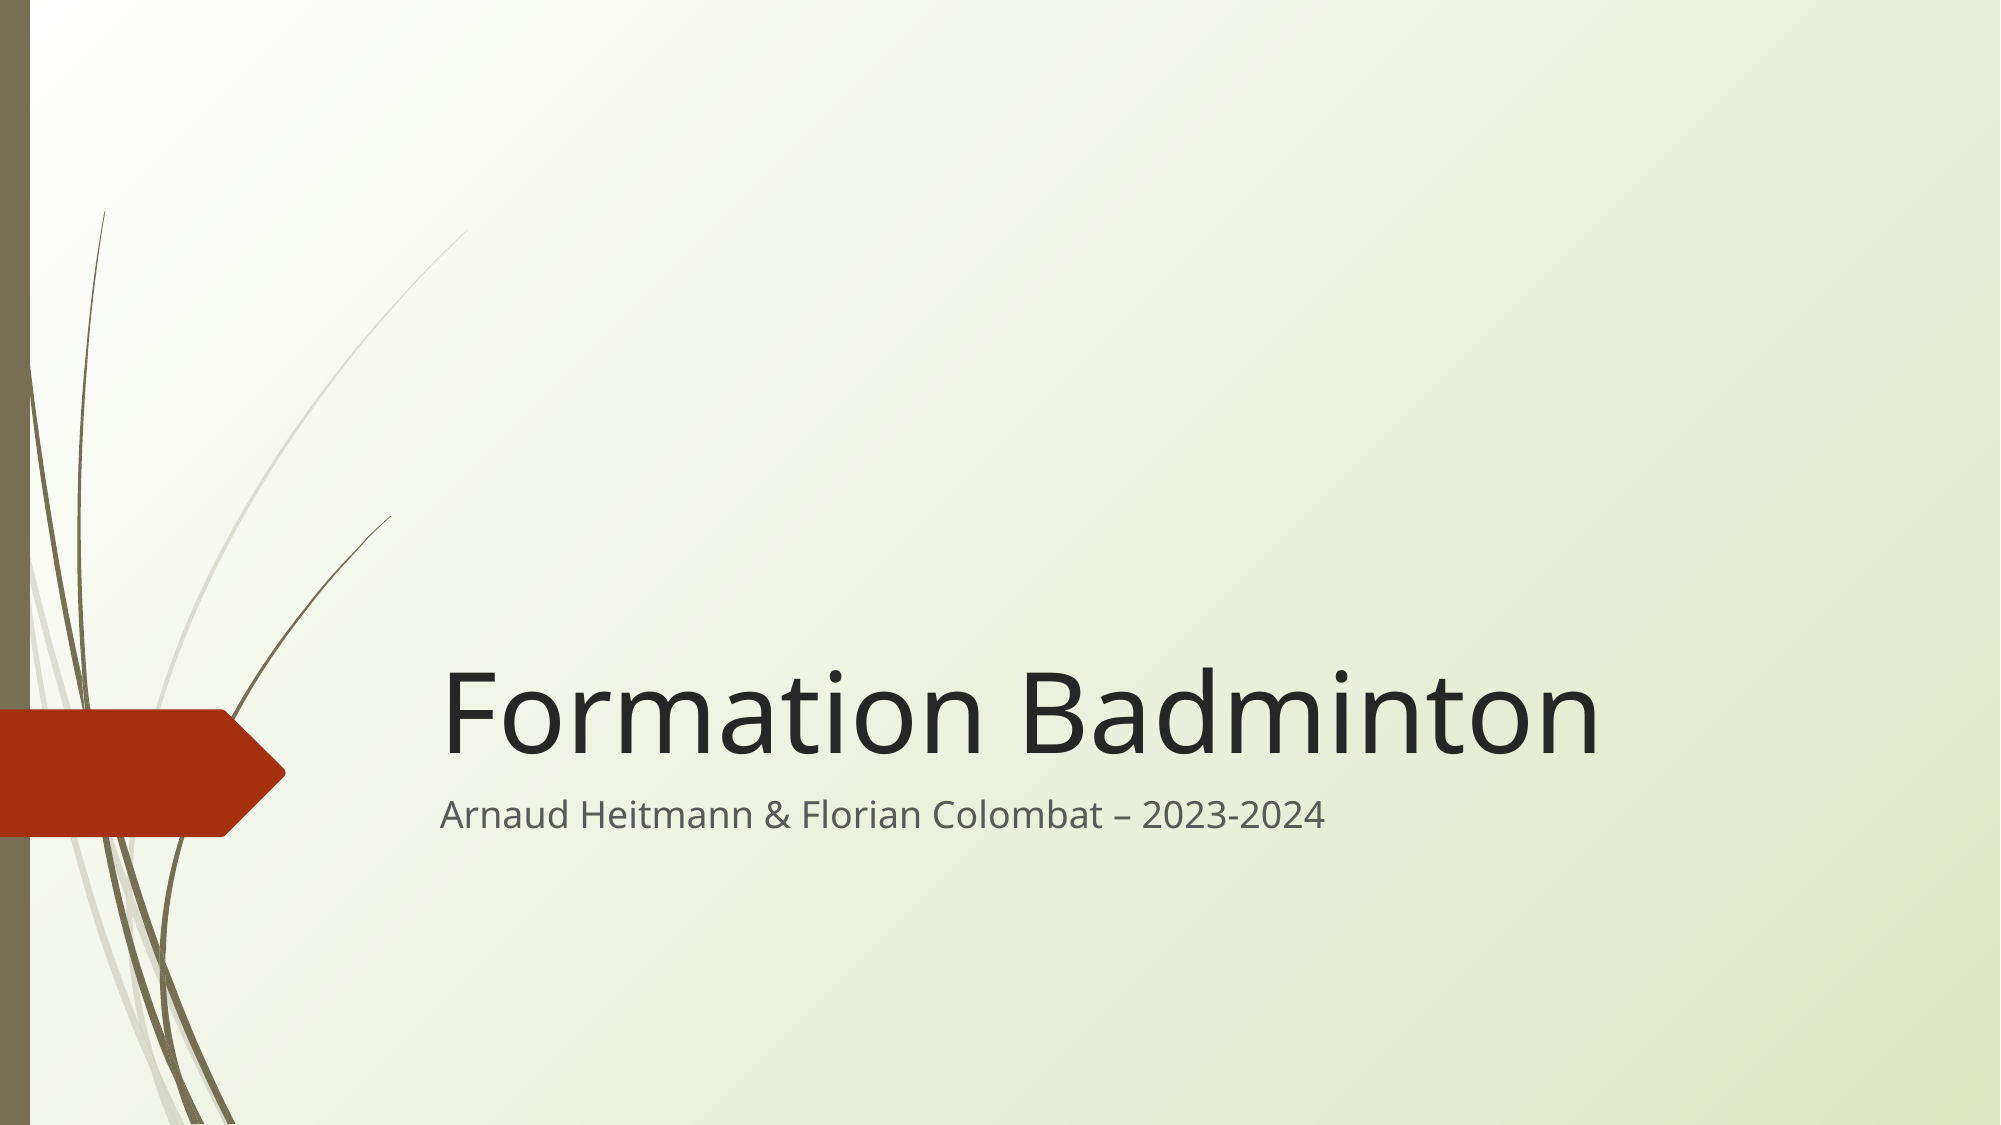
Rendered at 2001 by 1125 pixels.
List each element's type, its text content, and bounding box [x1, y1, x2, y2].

title Formation Badminton [424, 412, 1888, 783]
subtitle Arnaud Heitmann & Florian Colombat – 2023-2024 [424, 783, 1888, 969]
